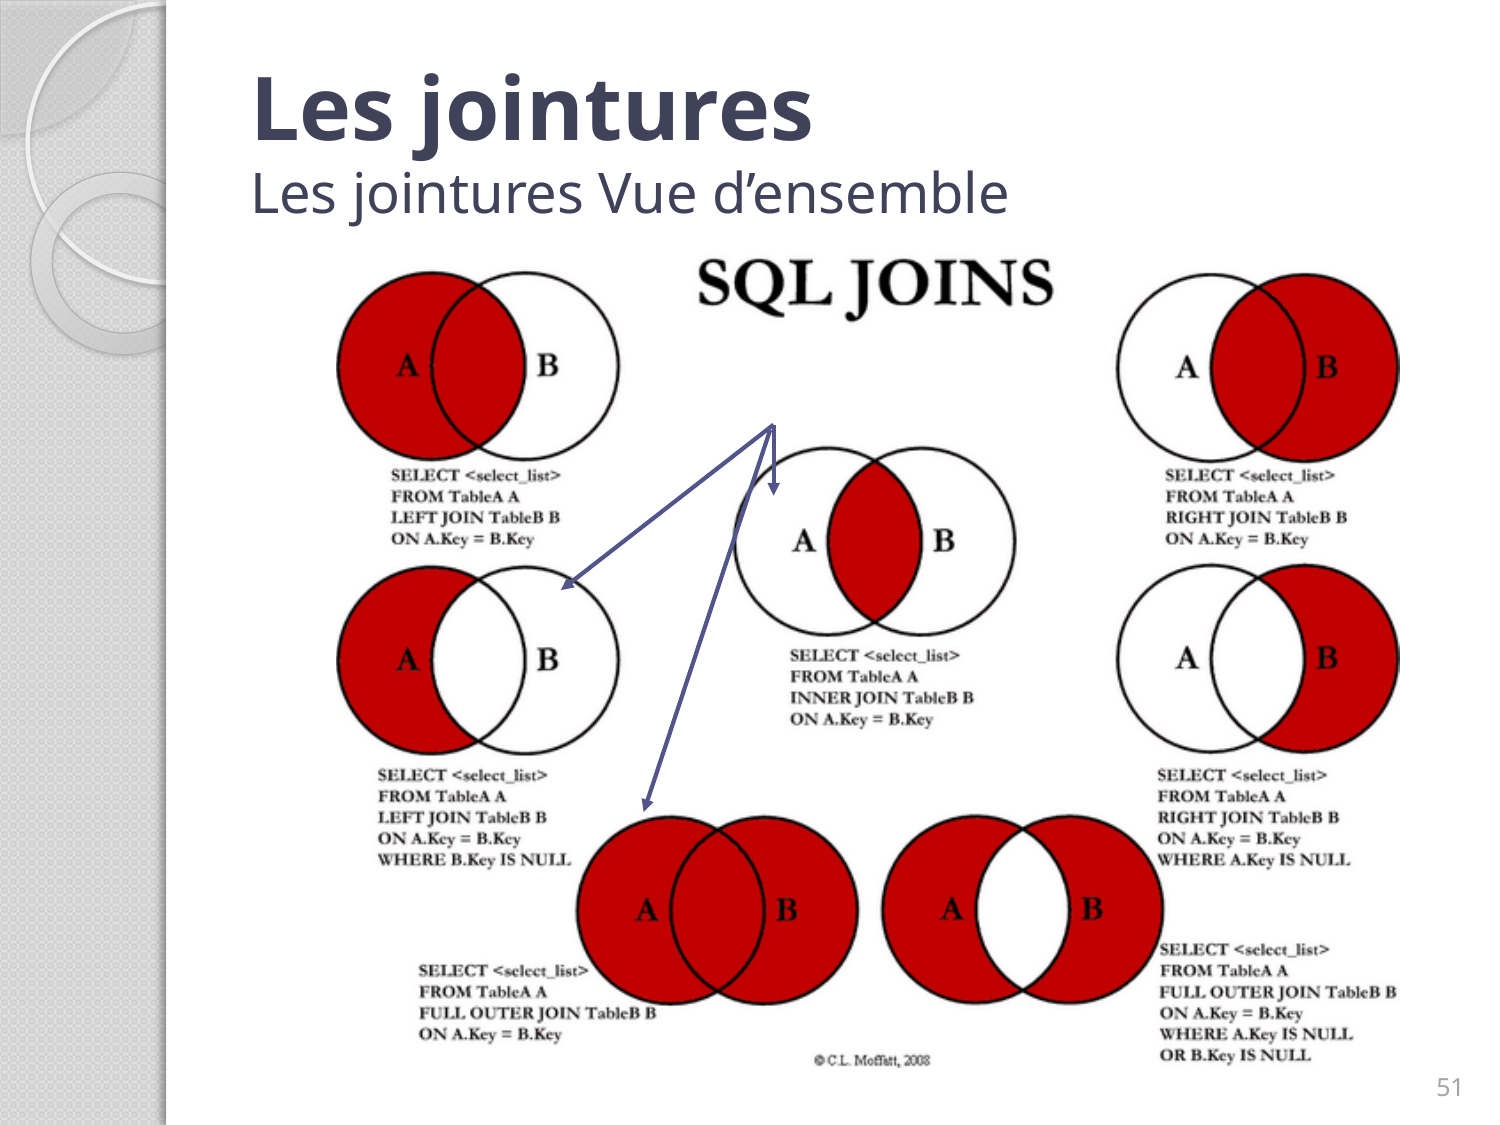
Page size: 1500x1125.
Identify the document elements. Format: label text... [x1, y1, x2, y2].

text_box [643, 429, 771, 813]
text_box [560, 424, 773, 591]
picture [336, 231, 1400, 1068]
slide_number 51 [1413, 1034, 1488, 1113]
title Les jointures Les jointures Vue d’ensemble [235, 45, 1500, 233]
